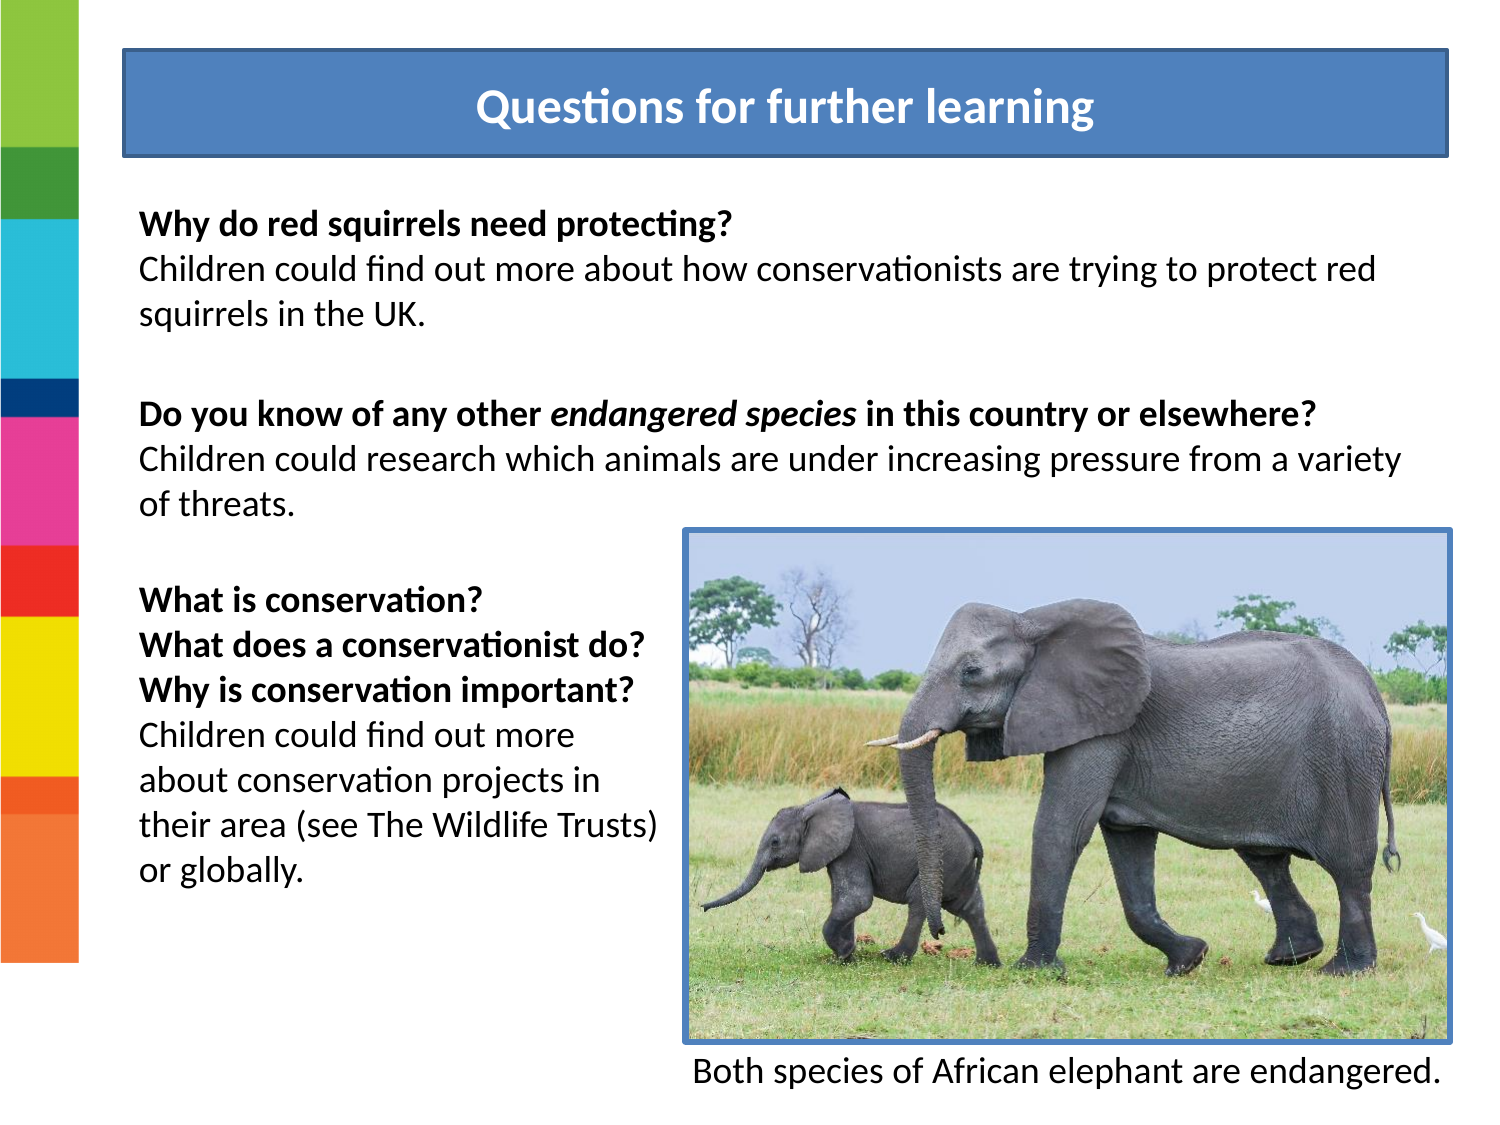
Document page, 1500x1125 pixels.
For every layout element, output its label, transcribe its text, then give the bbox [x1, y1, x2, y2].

text_box Questions for further learning [122, 48, 1449, 158]
text_box Why do red squirrels need protecting? Children could find out more about how conservationists are trying to protect red squirrels in the UK. [123, 192, 1447, 342]
text_box Both species of African elephant are endangered. [677, 1038, 1458, 1099]
picture [688, 532, 1448, 1039]
text_box What is conservation? What does a conservationist do? Why is conservation important? Children could find out more about conservation projects in their area (see The Wildlife Trusts) or globally. [123, 567, 680, 898]
text_box Do you know of any other endangered species in this country or elsewhere? Children could research which animals are under increasing pressure from a variety of threats. [123, 381, 1447, 532]
picture [1, 0, 78, 962]
